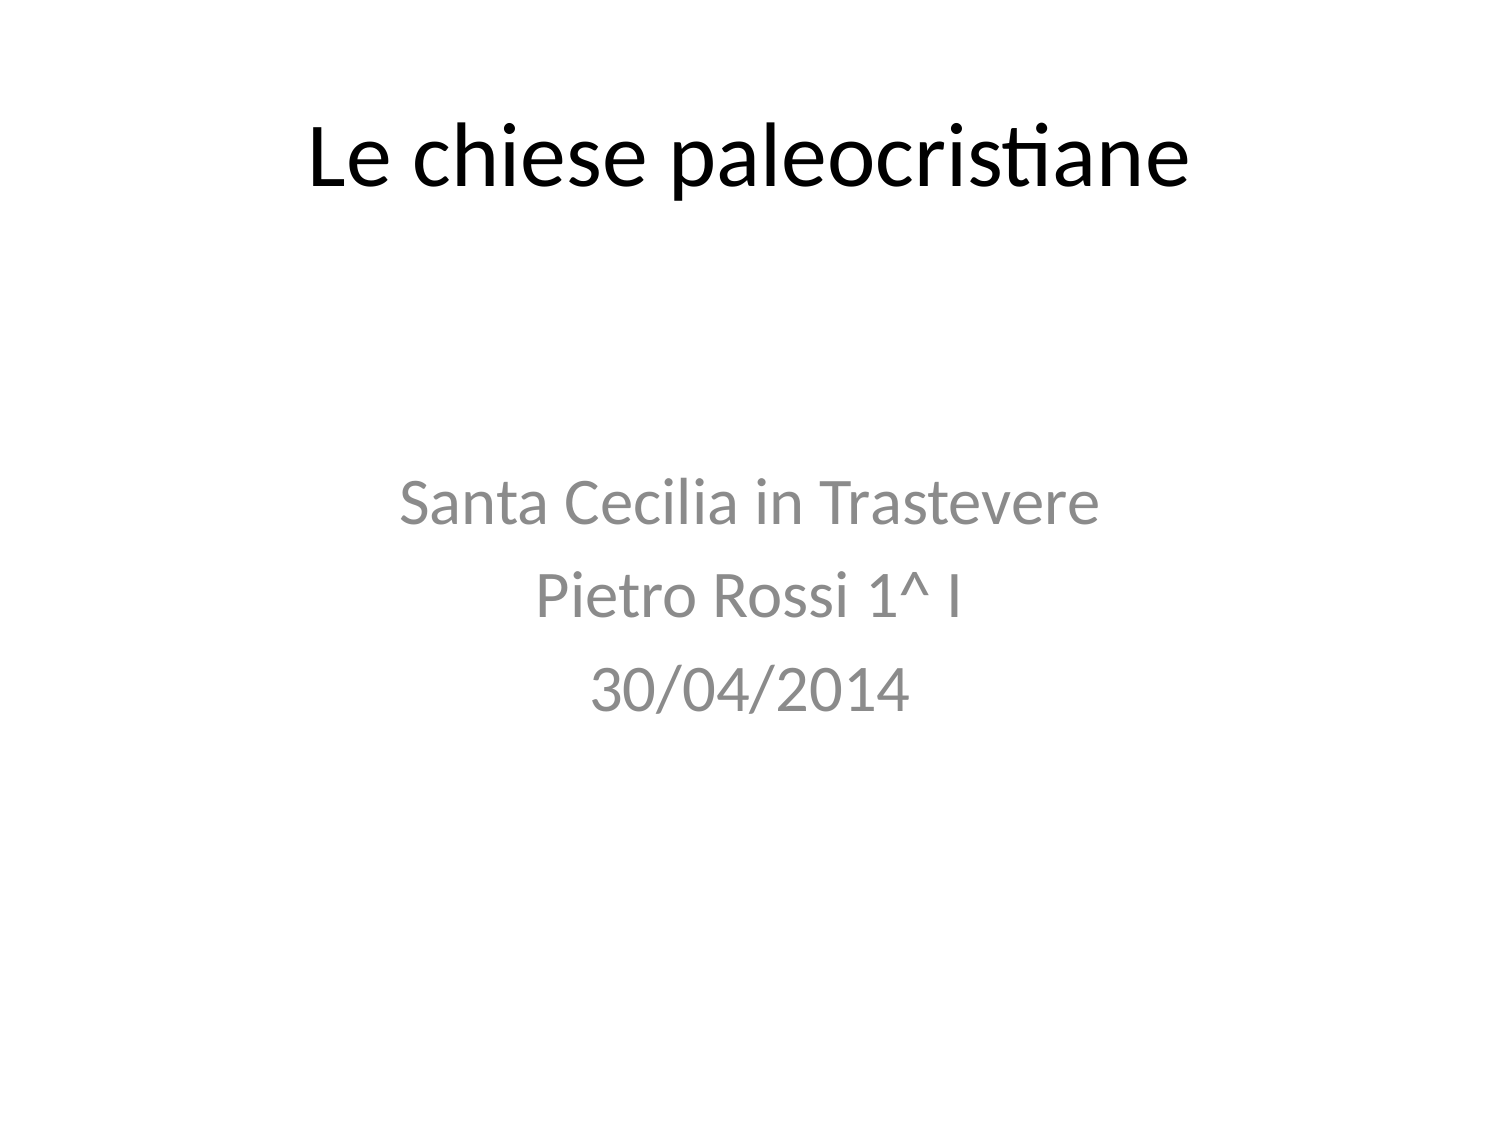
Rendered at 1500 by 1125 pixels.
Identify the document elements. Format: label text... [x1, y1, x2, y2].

title Le chiese paleocristiane [112, 0, 1388, 300]
subtitle Santa Cecilia in Trastevere Pietro Rossi 1^ I 30/04/2014 [225, 450, 1275, 738]
